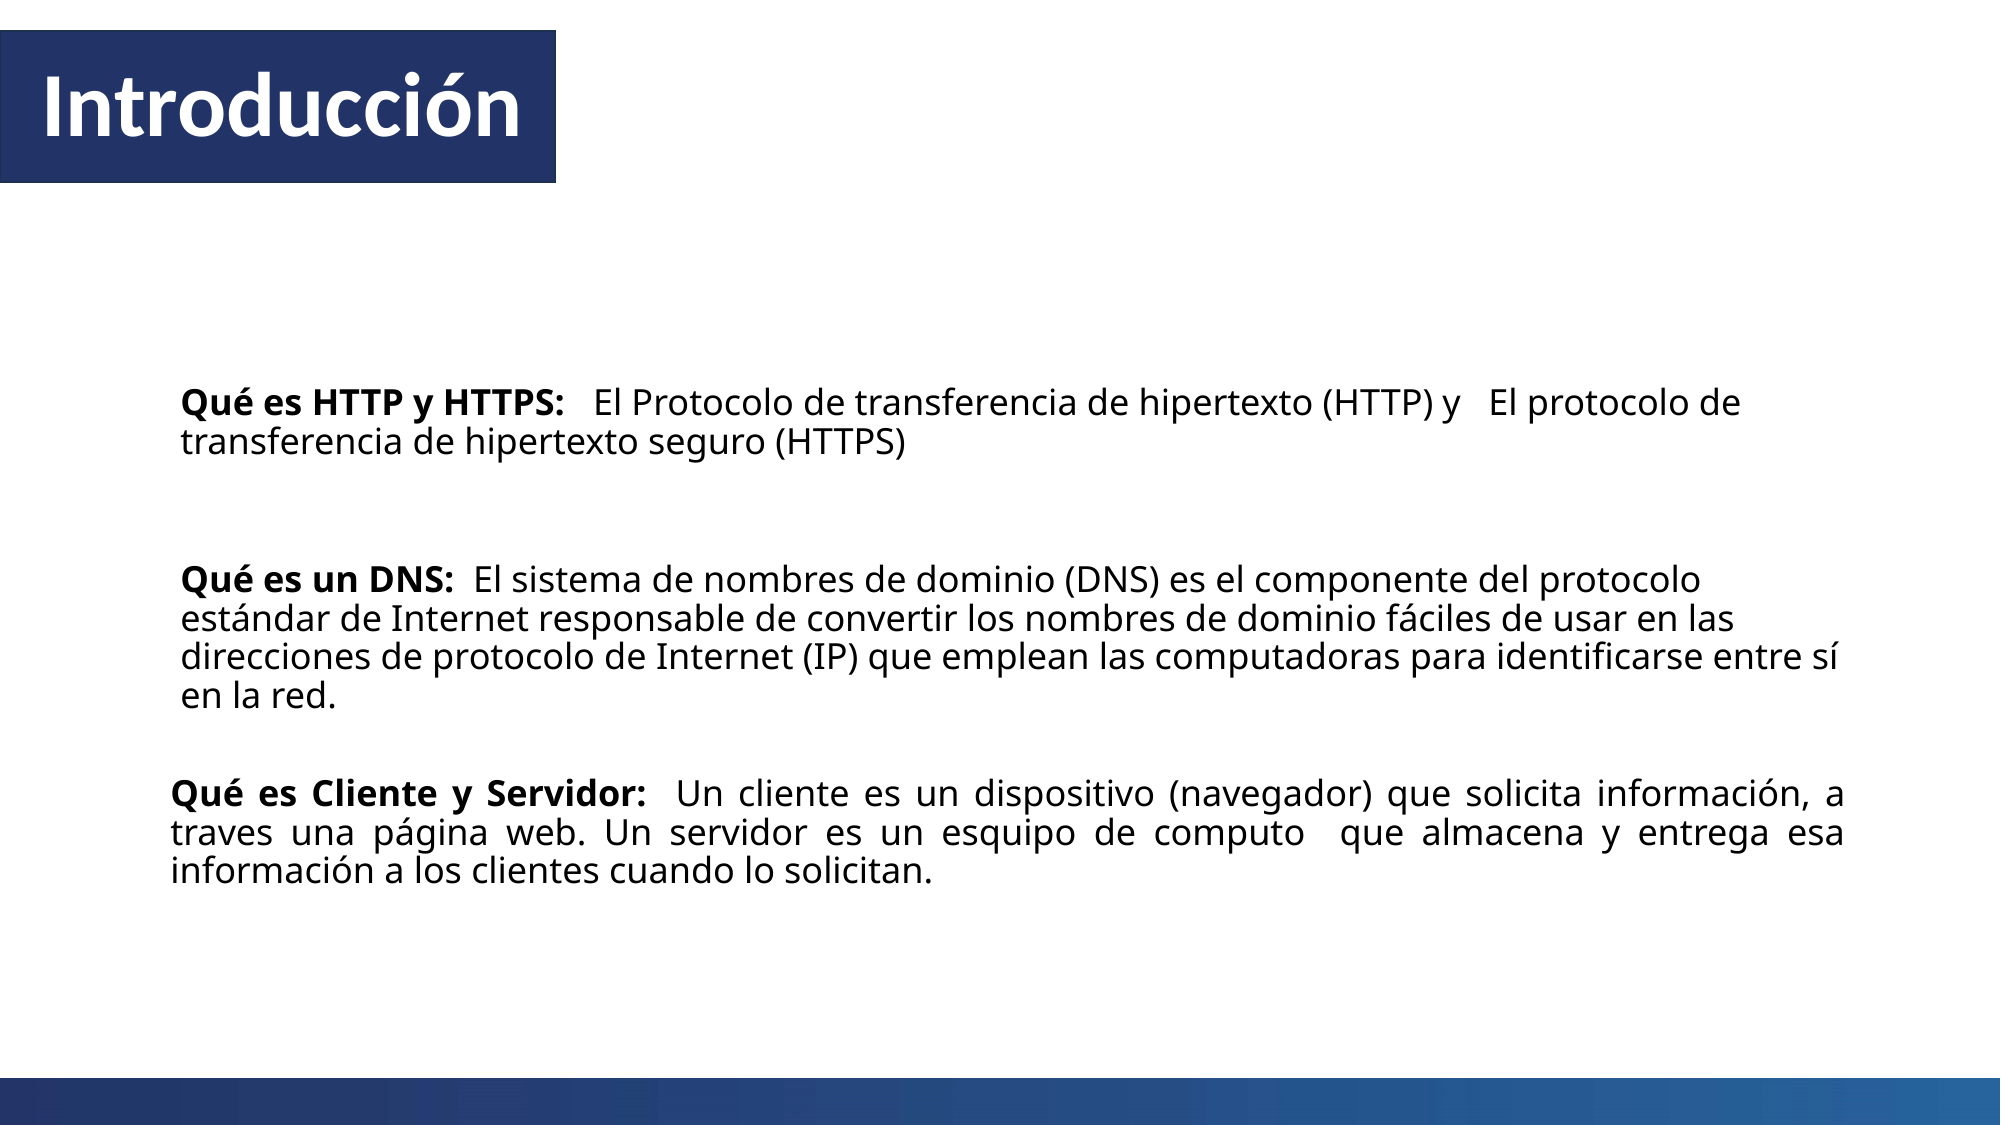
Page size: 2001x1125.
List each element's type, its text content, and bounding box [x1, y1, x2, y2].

list Qué es HTTP y HTTPS: El Protocolo de transferencia de hipertexto (HTTP) y El protocolo de transferencia de hipertexto seguro (HTTPS) Qué es un DNS: El sistema de nombres de dominio (DNS) es el componente del protocolo estándar de Internet responsable de convertir los nombres de dominio fáciles de usar en las direcciones de protocolo de Internet (IP) que emplean las computadoras para identificarse entre sí en la red. Qué es Cliente y Servidor: Un cliente es un dispositivo (navegador) que solicita información, a traves una página web. Un servidor es un esquipo de computo que almacena y entrega esa información a los clientes cuando lo solicitan. [137, 299, 1863, 959]
picture [0, 1077, 2000, 1125]
text_box [0, 31, 556, 182]
title Introducción [26, 49, 541, 165]
